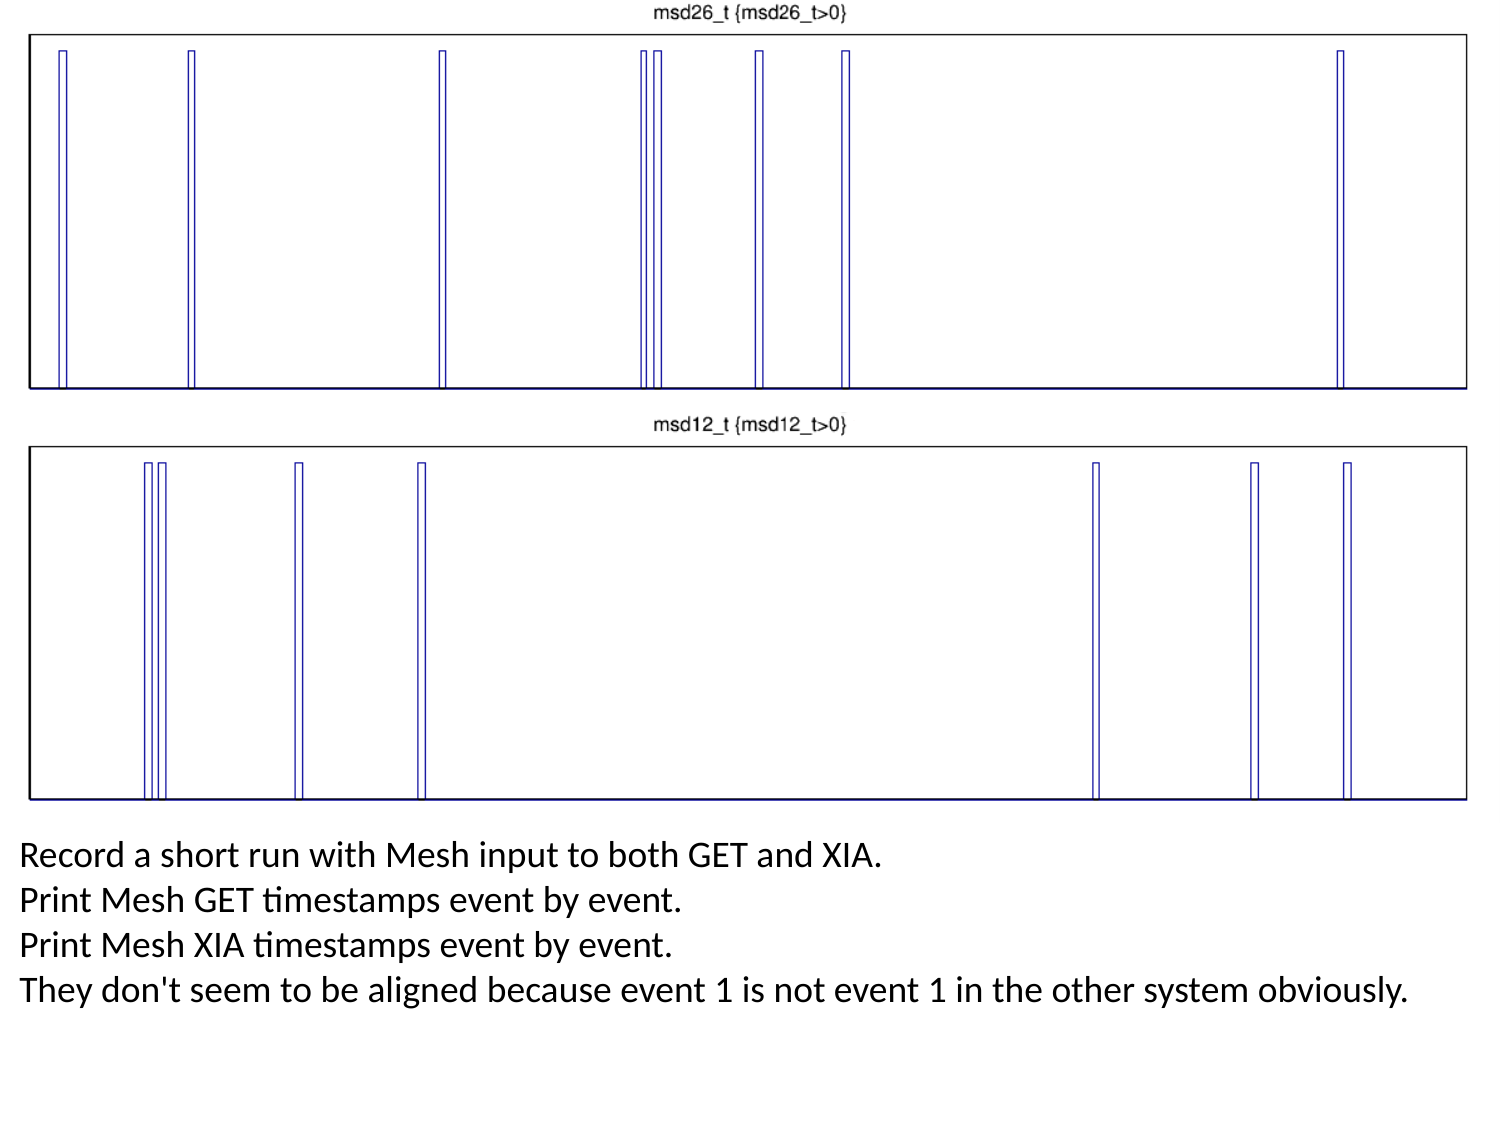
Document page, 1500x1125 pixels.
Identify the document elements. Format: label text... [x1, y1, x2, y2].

text_box Record a short run with Mesh input to both GET and XIA. Print Mesh GET timestamps event by event. Print Mesh XIA timestamps event by event. They don't seem to be aligned because event 1 is not event 1 in the other system obviously. [4, 823, 1427, 1018]
picture [0, 0, 1500, 823]
